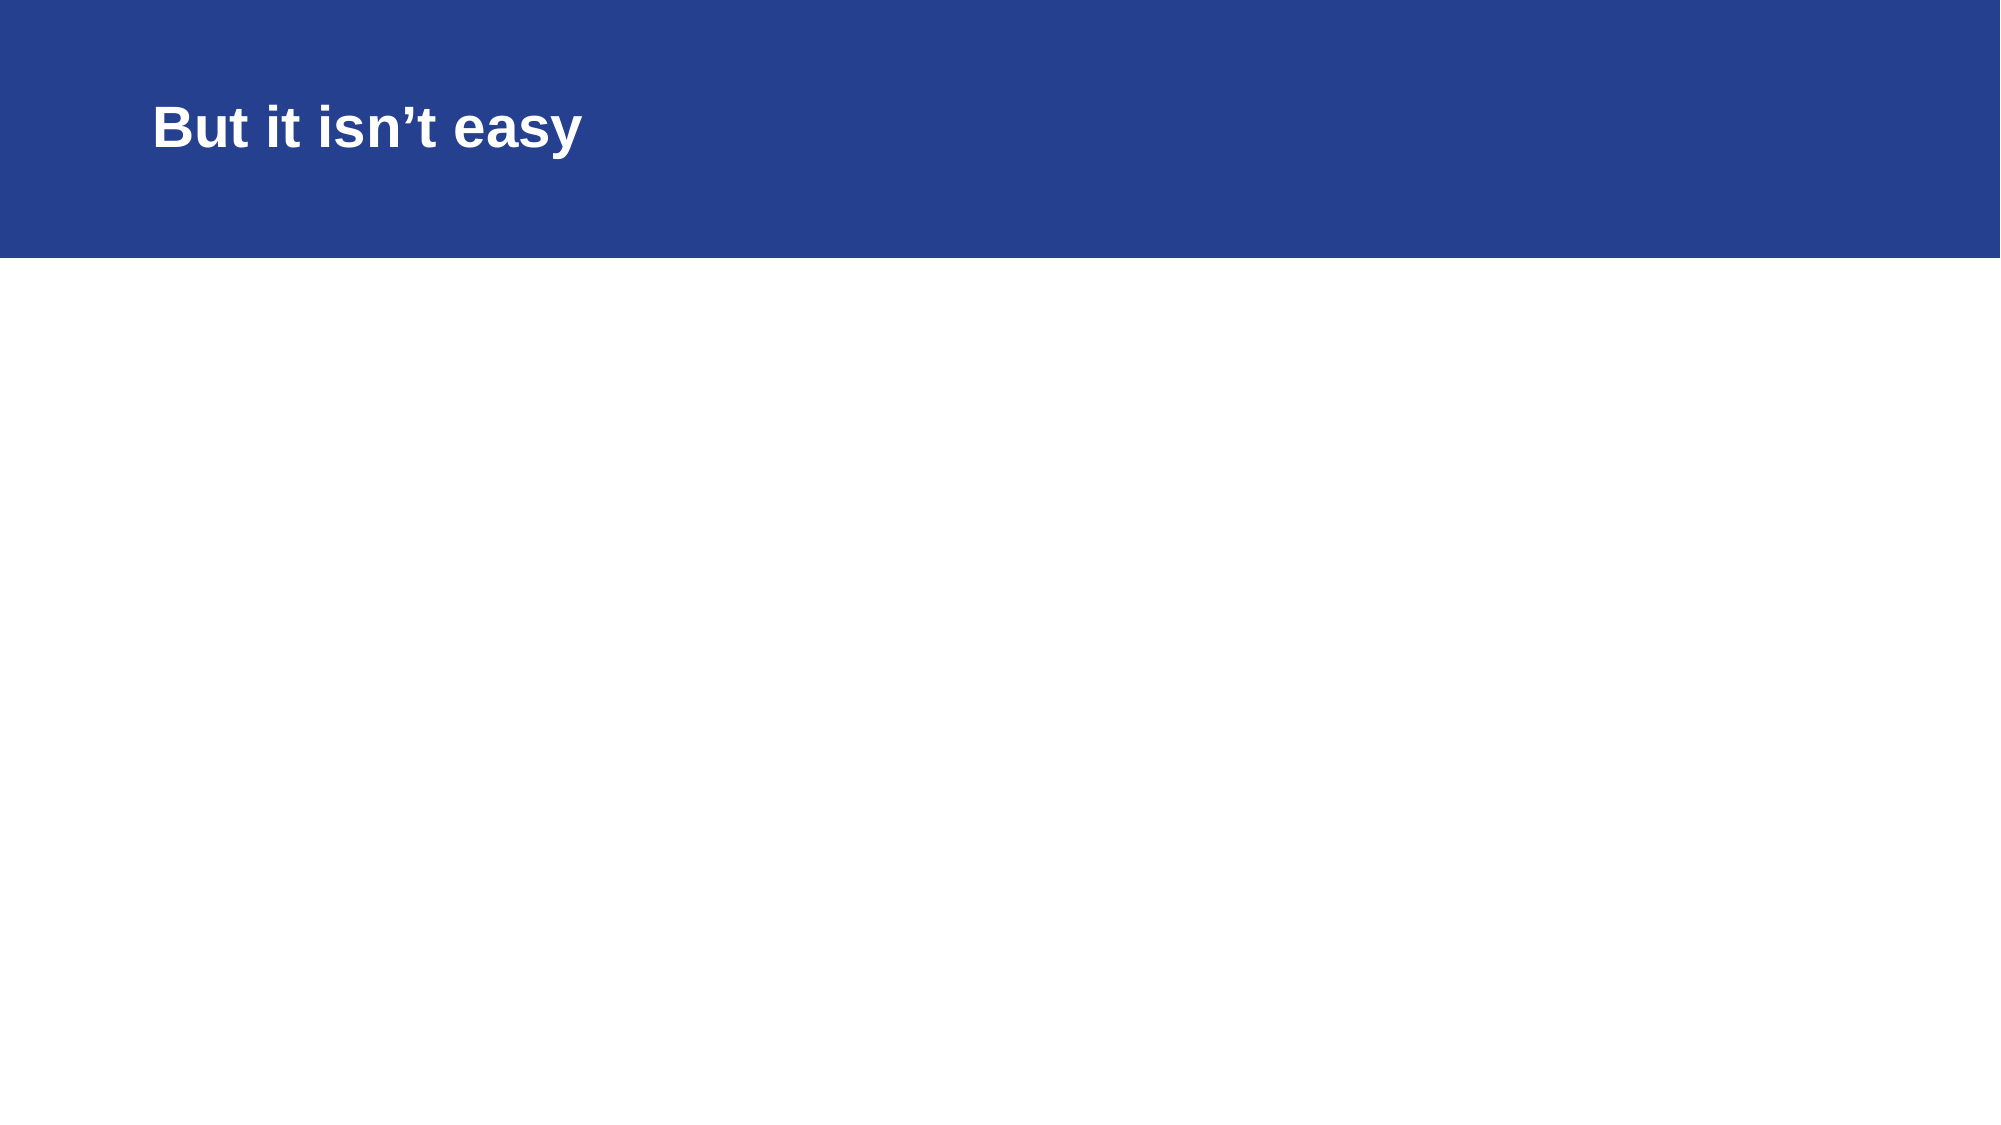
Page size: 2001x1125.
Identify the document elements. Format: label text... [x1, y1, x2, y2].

title But it isn’t easy [137, 20, 1863, 238]
